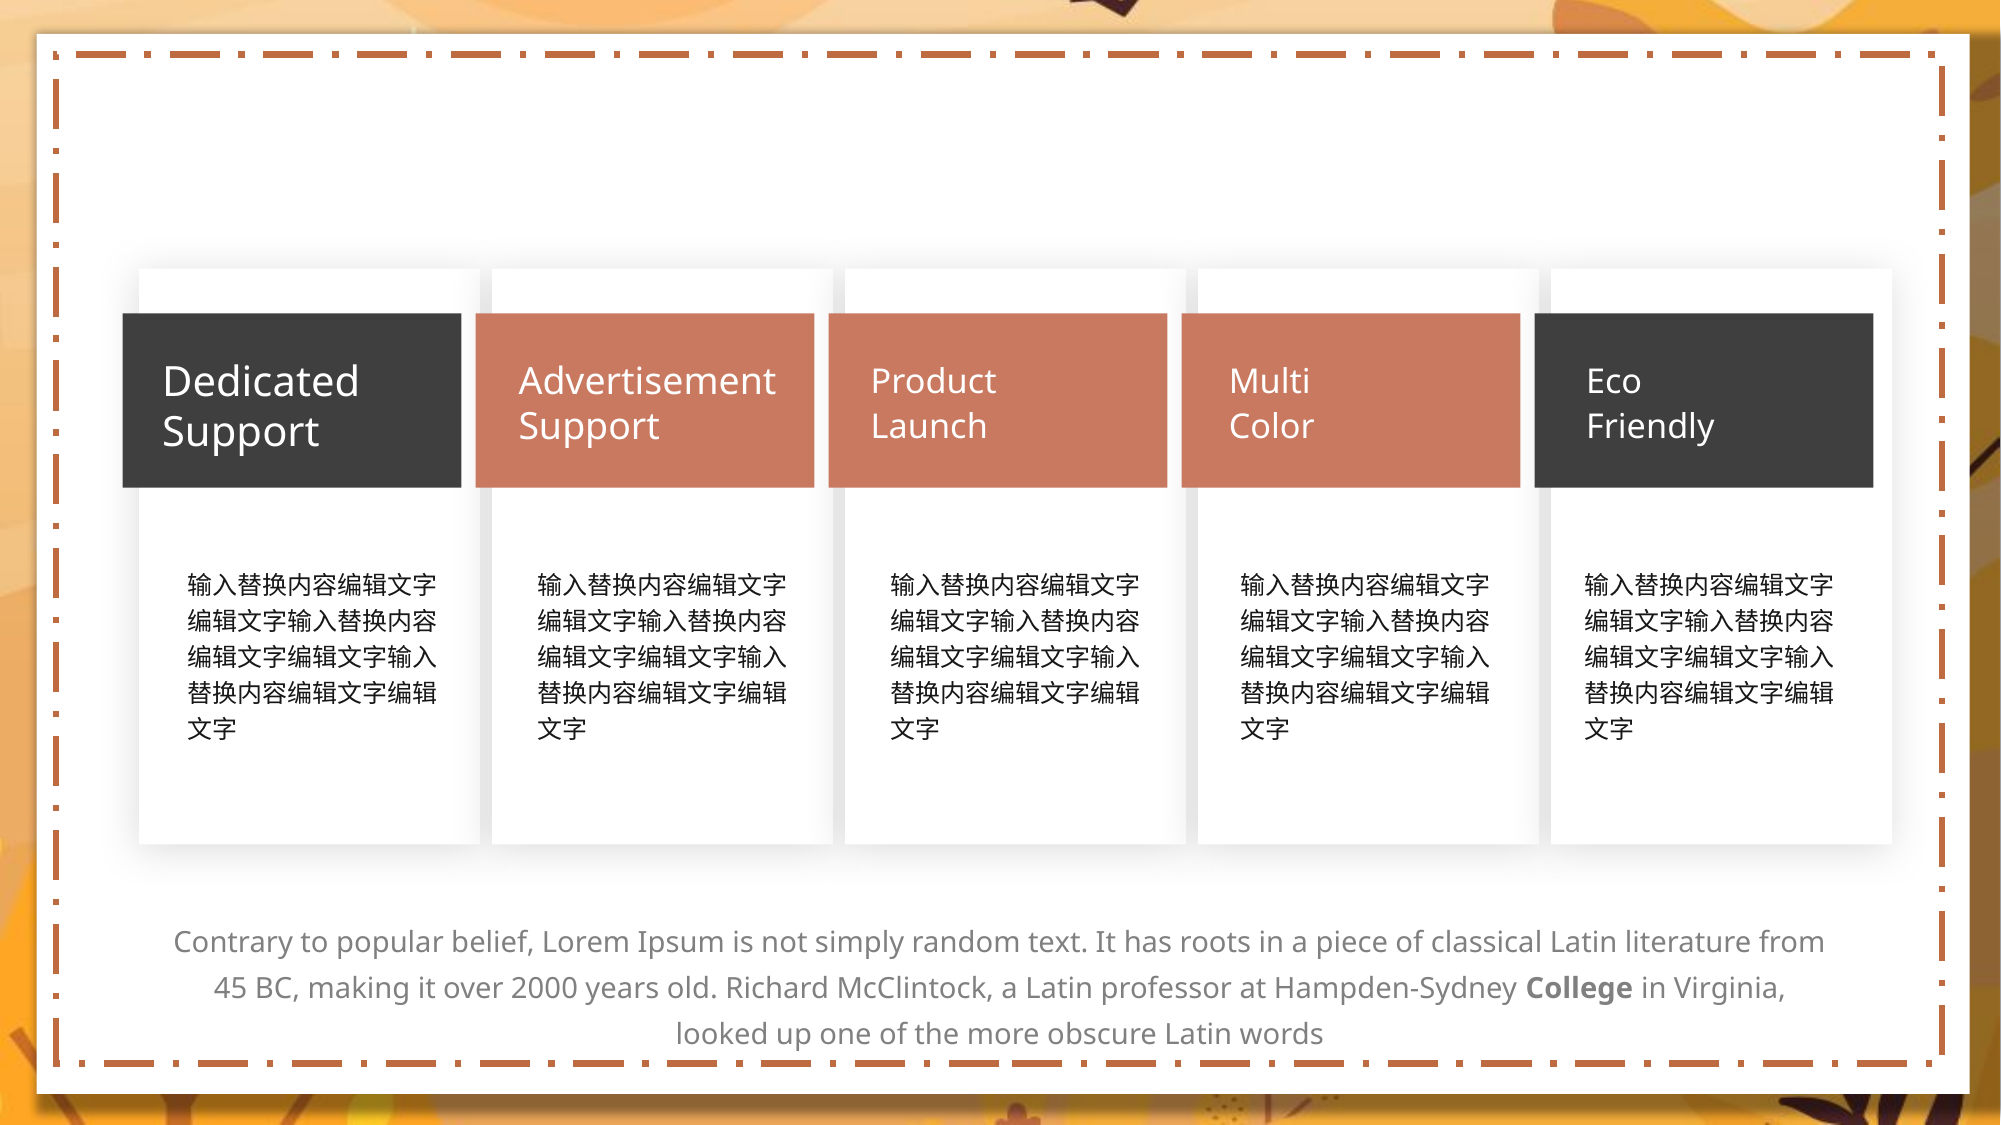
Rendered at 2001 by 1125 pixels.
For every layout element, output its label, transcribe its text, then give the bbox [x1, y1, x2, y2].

text_box [475, 312, 815, 489]
text_box 输入替换内容编辑文字编辑文字输入替换内容编辑文字编辑文字输入替换内容编辑文字编辑文字 [875, 556, 1180, 648]
text_box Dedicated Support [162, 355, 426, 446]
text_box [828, 312, 1168, 489]
text_box [122, 312, 462, 489]
text_box Contrary to popular belief, Lorem Ipsum is not simply random text. It has roots in a piece of classical Latin literature from 45 BC, making it over 2000 years old. Richard McClintock, a Latin professor at Hampden-Sydney College in Virginia, looked up one of the more obscure Latin words [157, 905, 1843, 1058]
text_box [1197, 268, 1540, 845]
text_box 输入替换内容编辑文字编辑文字输入替换内容编辑文字编辑文字输入替换内容编辑文字编辑文字 [1569, 556, 1874, 648]
picture [0, 0, 2000, 1125]
text_box Multi Color [1228, 355, 1485, 446]
text_box [1534, 312, 1874, 489]
text_box 输入替换内容编辑文字编辑文字输入替换内容编辑文字编辑文字输入替换内容编辑文字编辑文字 [522, 556, 827, 648]
text_box [1181, 312, 1521, 489]
text_box Product Launch [870, 355, 1132, 446]
text_box [1550, 268, 1893, 845]
text_box [138, 268, 481, 845]
text_box [844, 268, 1187, 845]
text_box 输入替换内容编辑文字编辑文字输入替换内容编辑文字编辑文字输入替换内容编辑文字编辑文字 [1226, 556, 1530, 648]
text_box 输入替换内容编辑文字编辑文字输入替换内容编辑文字编辑文字输入替换内容编辑文字编辑文字 [172, 556, 476, 648]
text_box [491, 268, 834, 845]
text_box Advertisement Support [518, 356, 814, 447]
text_box Eco Friendly [1586, 355, 1838, 446]
